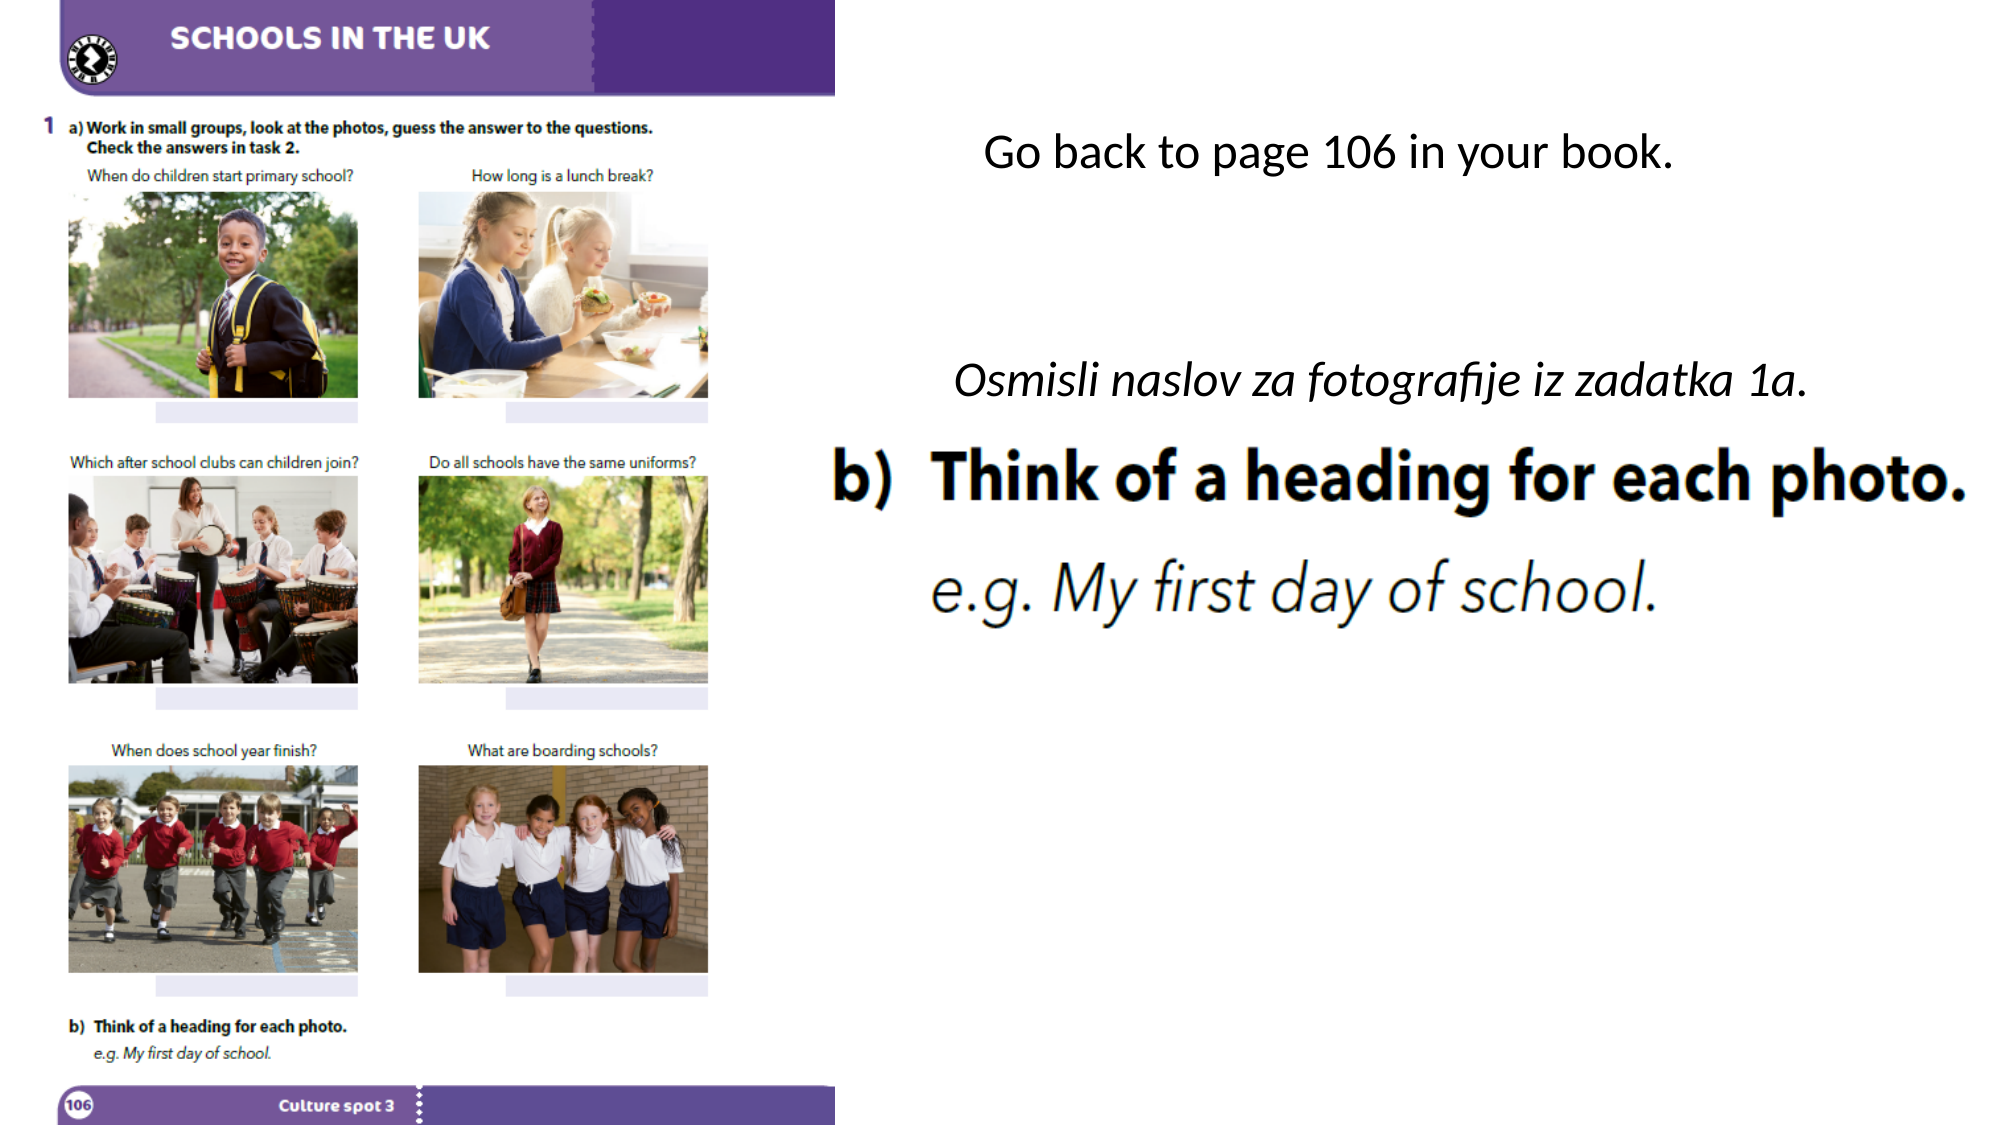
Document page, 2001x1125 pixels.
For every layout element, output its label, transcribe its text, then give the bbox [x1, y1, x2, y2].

text_box Osmisli naslov za fotografije iz zadatka 1a. [938, 338, 2000, 414]
text_box Go back to page 106 in your book. [968, 110, 1854, 186]
picture [0, 0, 1979, 1125]
